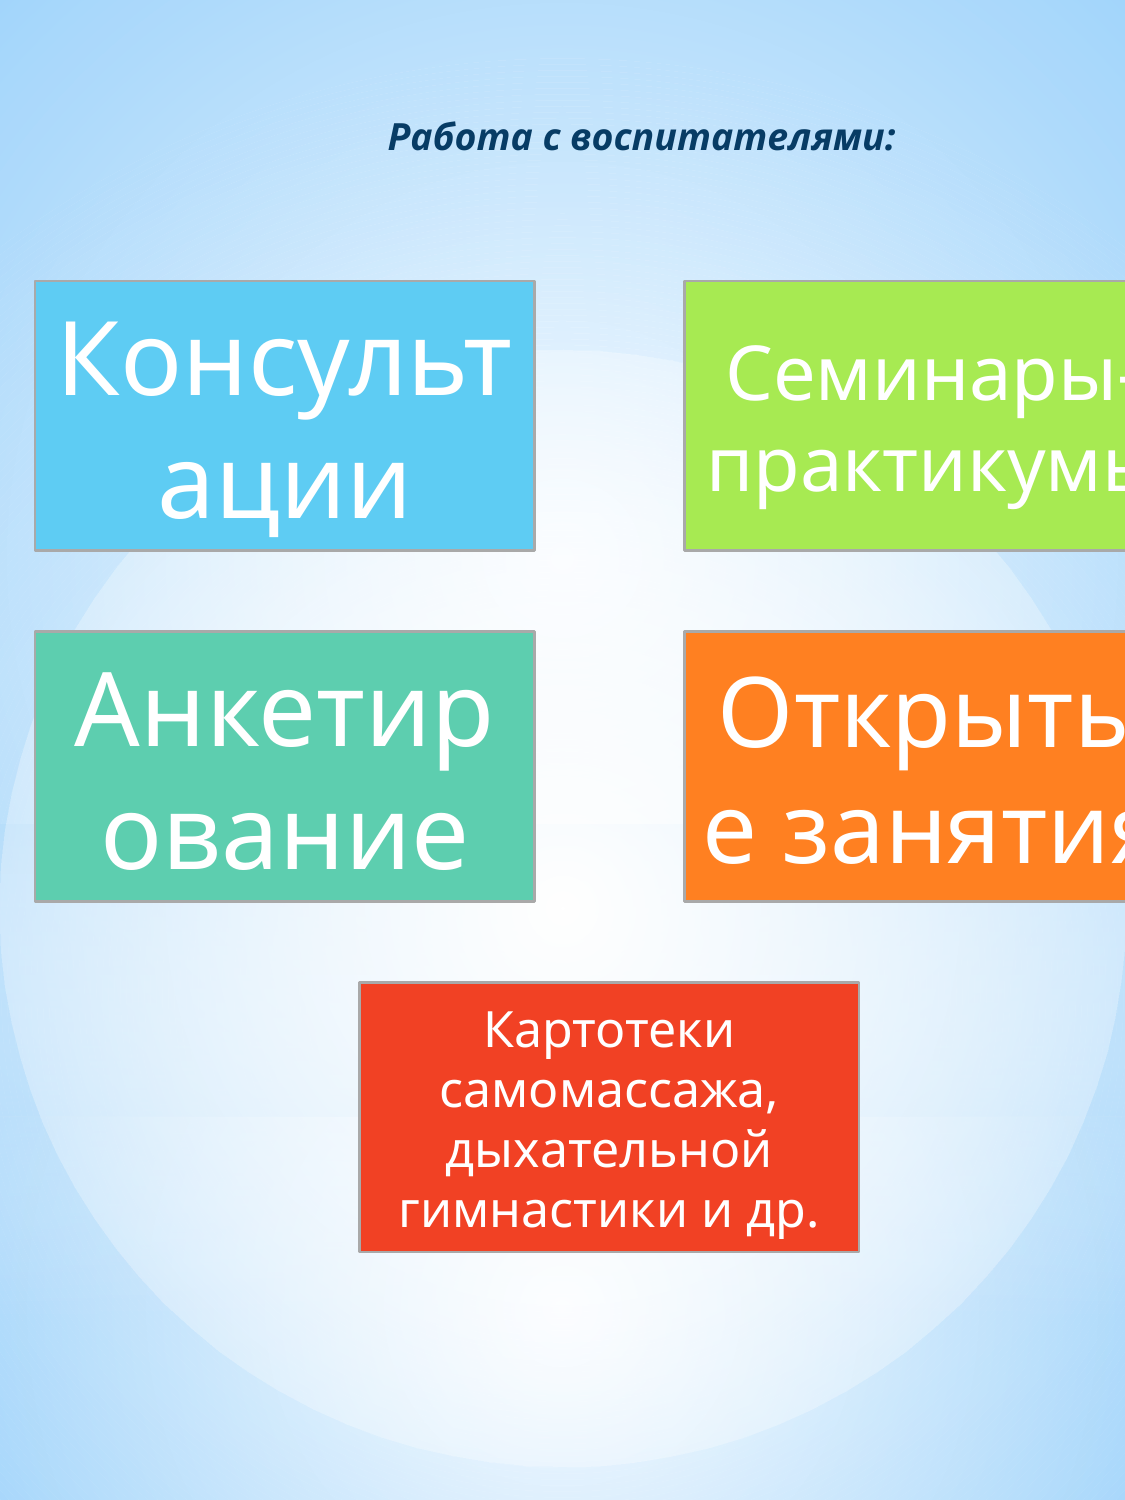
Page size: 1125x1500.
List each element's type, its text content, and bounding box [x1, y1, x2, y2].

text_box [34, 280, 1125, 1087]
text_box Работа с воспитателями: [372, 105, 911, 166]
